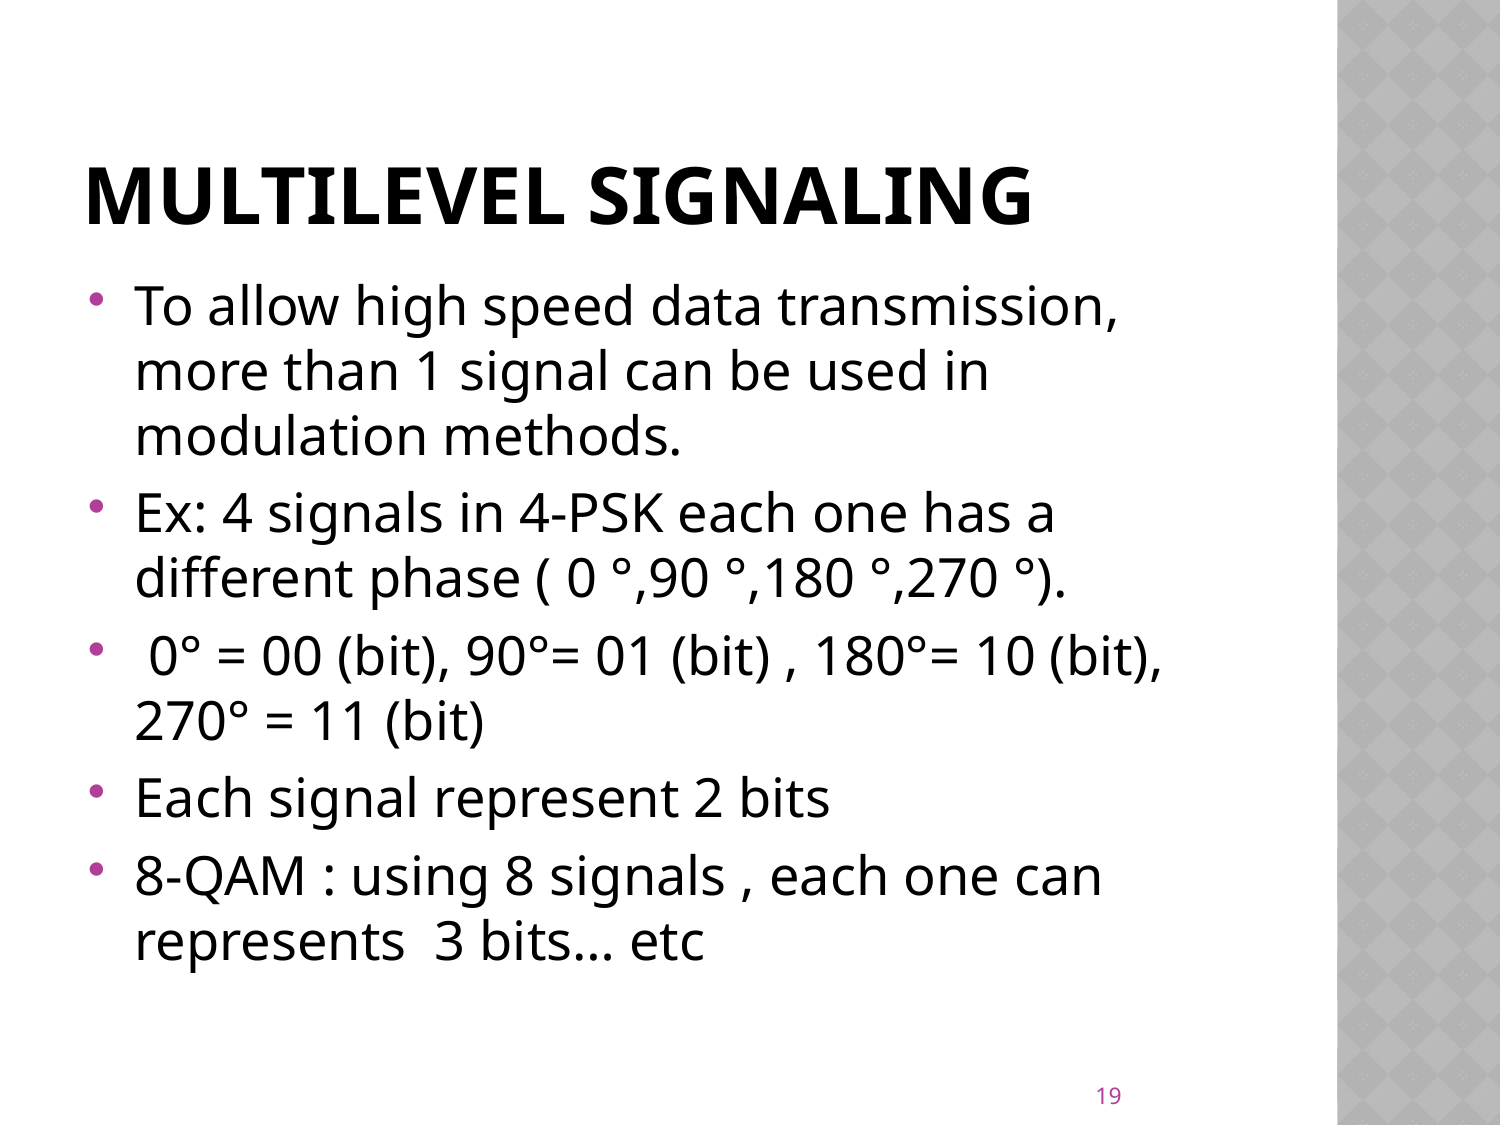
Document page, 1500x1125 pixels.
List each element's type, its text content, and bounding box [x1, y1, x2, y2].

list To allow high speed data transmission, more than 1 signal can be used in modulation methods. Ex: 4 signals in 4-PSK each one has a different phase ( 0 °,90 °,180 °,270 °). 0° = 00 (bit), 90°= 01 (bit) , 180°= 10 (bit), 270° = 11 (bit) Each signal represent 2 bits 8-QAM : using 8 signals , each one can represents 3 bits… etc [75, 264, 1263, 1059]
title Multilevel signaling [75, 52, 1263, 240]
slide_number 19 [1025, 1075, 1122, 1113]
